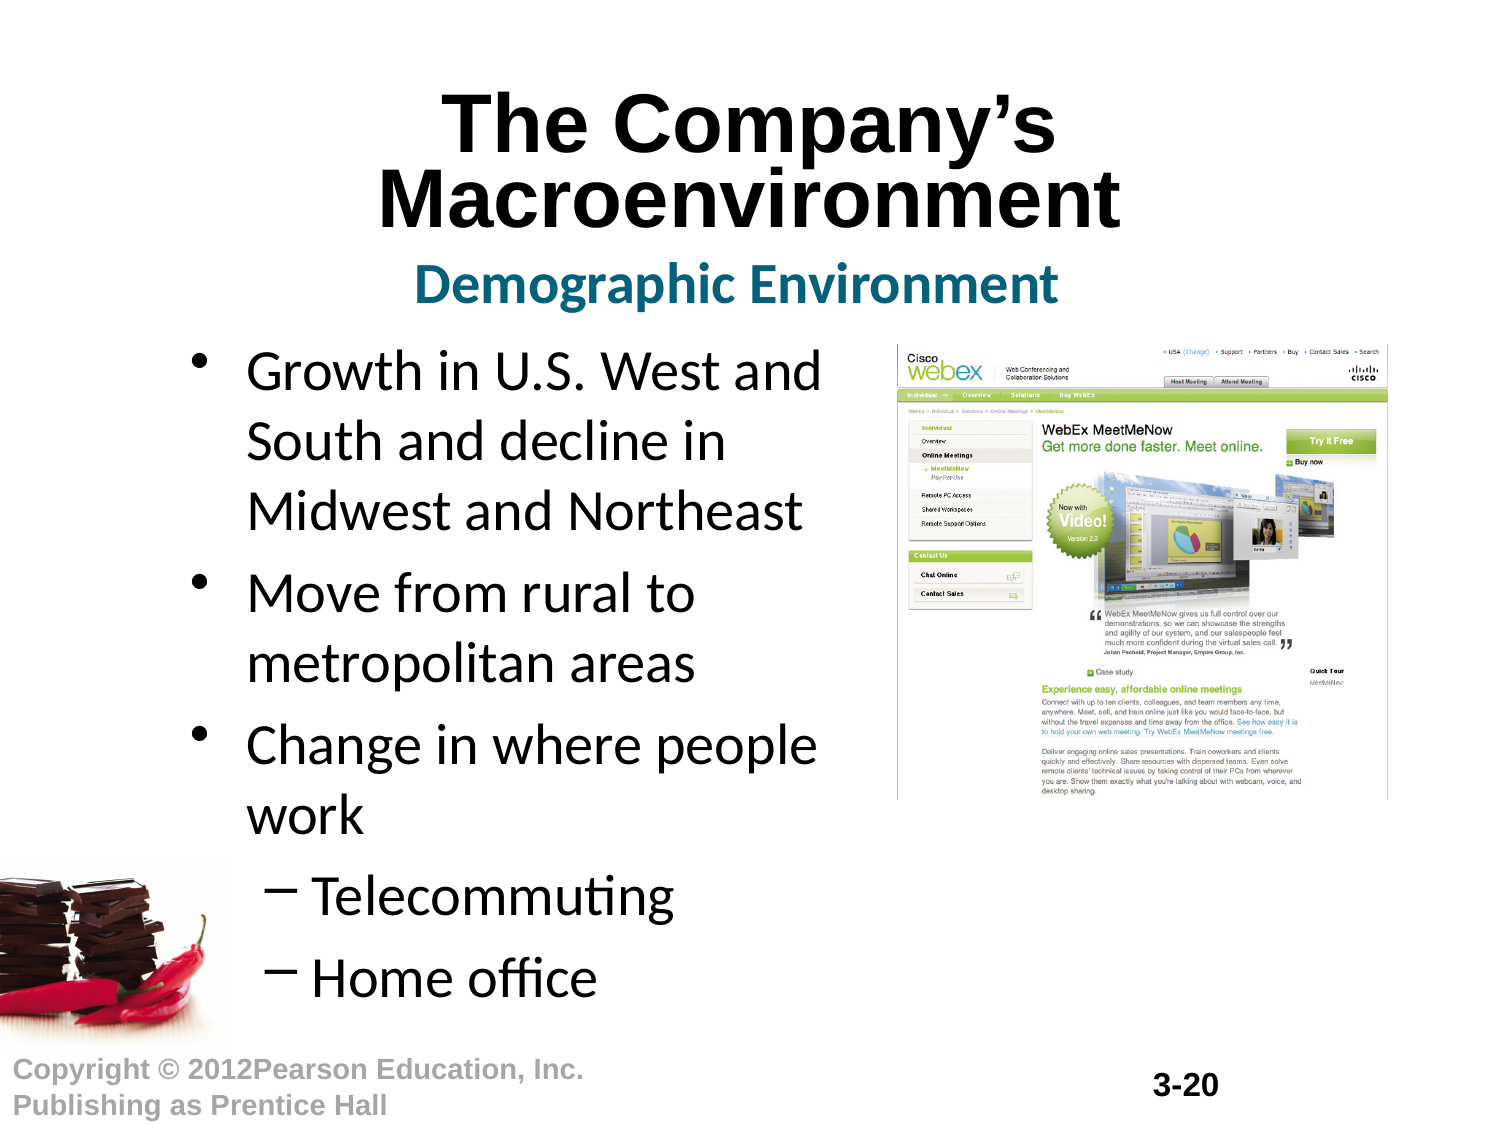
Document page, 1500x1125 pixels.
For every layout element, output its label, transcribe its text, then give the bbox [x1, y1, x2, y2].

list Demographic Environment [149, 237, 1326, 301]
picture [896, 344, 1388, 801]
picture [0, 862, 225, 1050]
list Growth in U.S. West and South and decline in Midwest and Northeast Move from rural to metropolitan areas Change in where people work Telecommuting Home office [174, 324, 888, 1001]
title The Company’s Macroenvironment [112, 37, 1388, 226]
